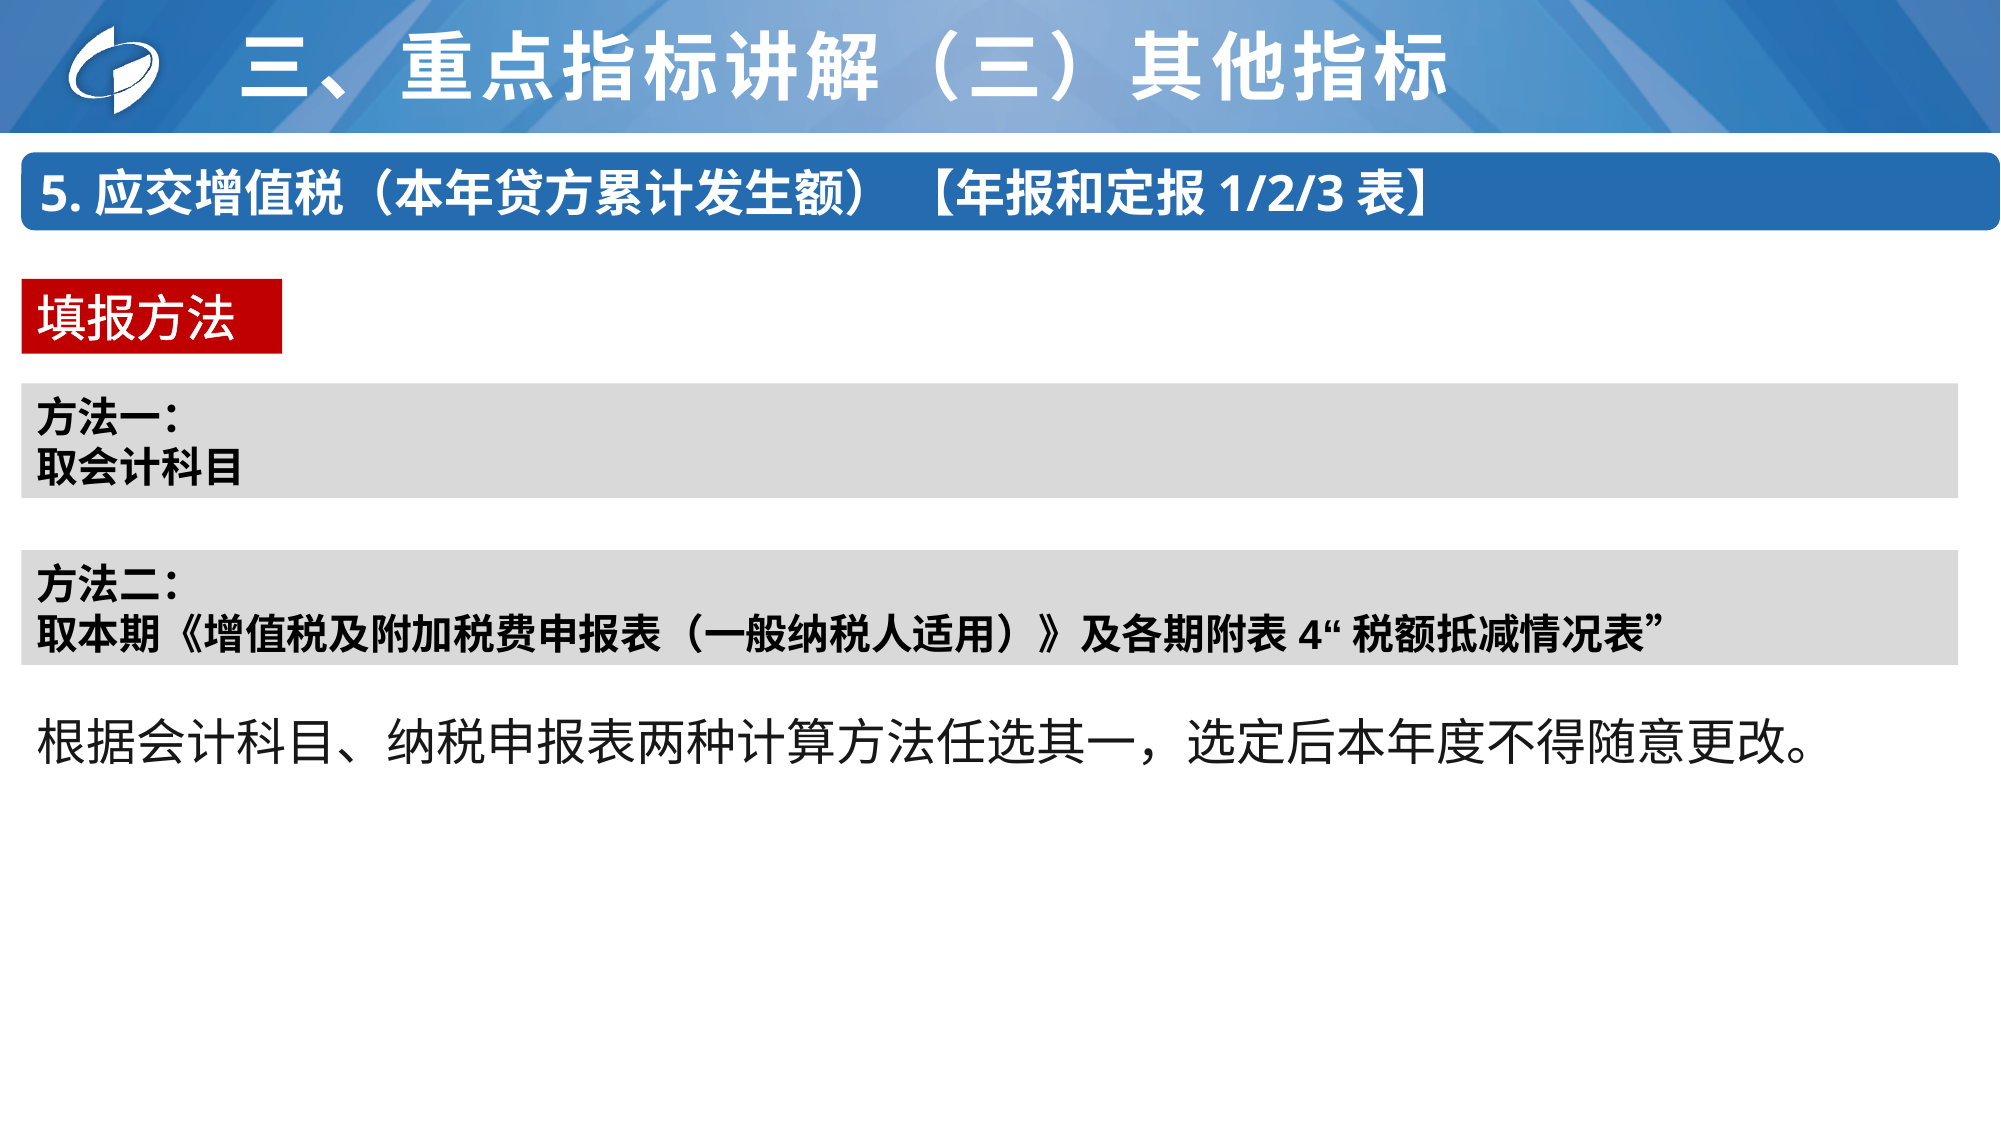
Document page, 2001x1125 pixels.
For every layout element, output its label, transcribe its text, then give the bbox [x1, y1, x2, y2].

picture [0, 0, 2000, 133]
text_box 方法二： 取本期《增值税及附加税费申报表（一般纳税人适用）》及各期附表4“税额抵减情况表” [21, 550, 1959, 665]
text_box 根据会计科目、纳税申报表两种计算方法任选其一，选定后本年度不得随意更改。 [21, 703, 1951, 778]
text_box 填报方法 [21, 278, 283, 354]
title 三、重点指标讲解（三）其他指标 [222, 21, 1951, 119]
text_box 5.应交增值税（本年贷方累计发生额） 【年报和定报1/2/3表】 [20, 151, 2000, 232]
text_box 方法一： 取会计科目 [21, 383, 1959, 499]
